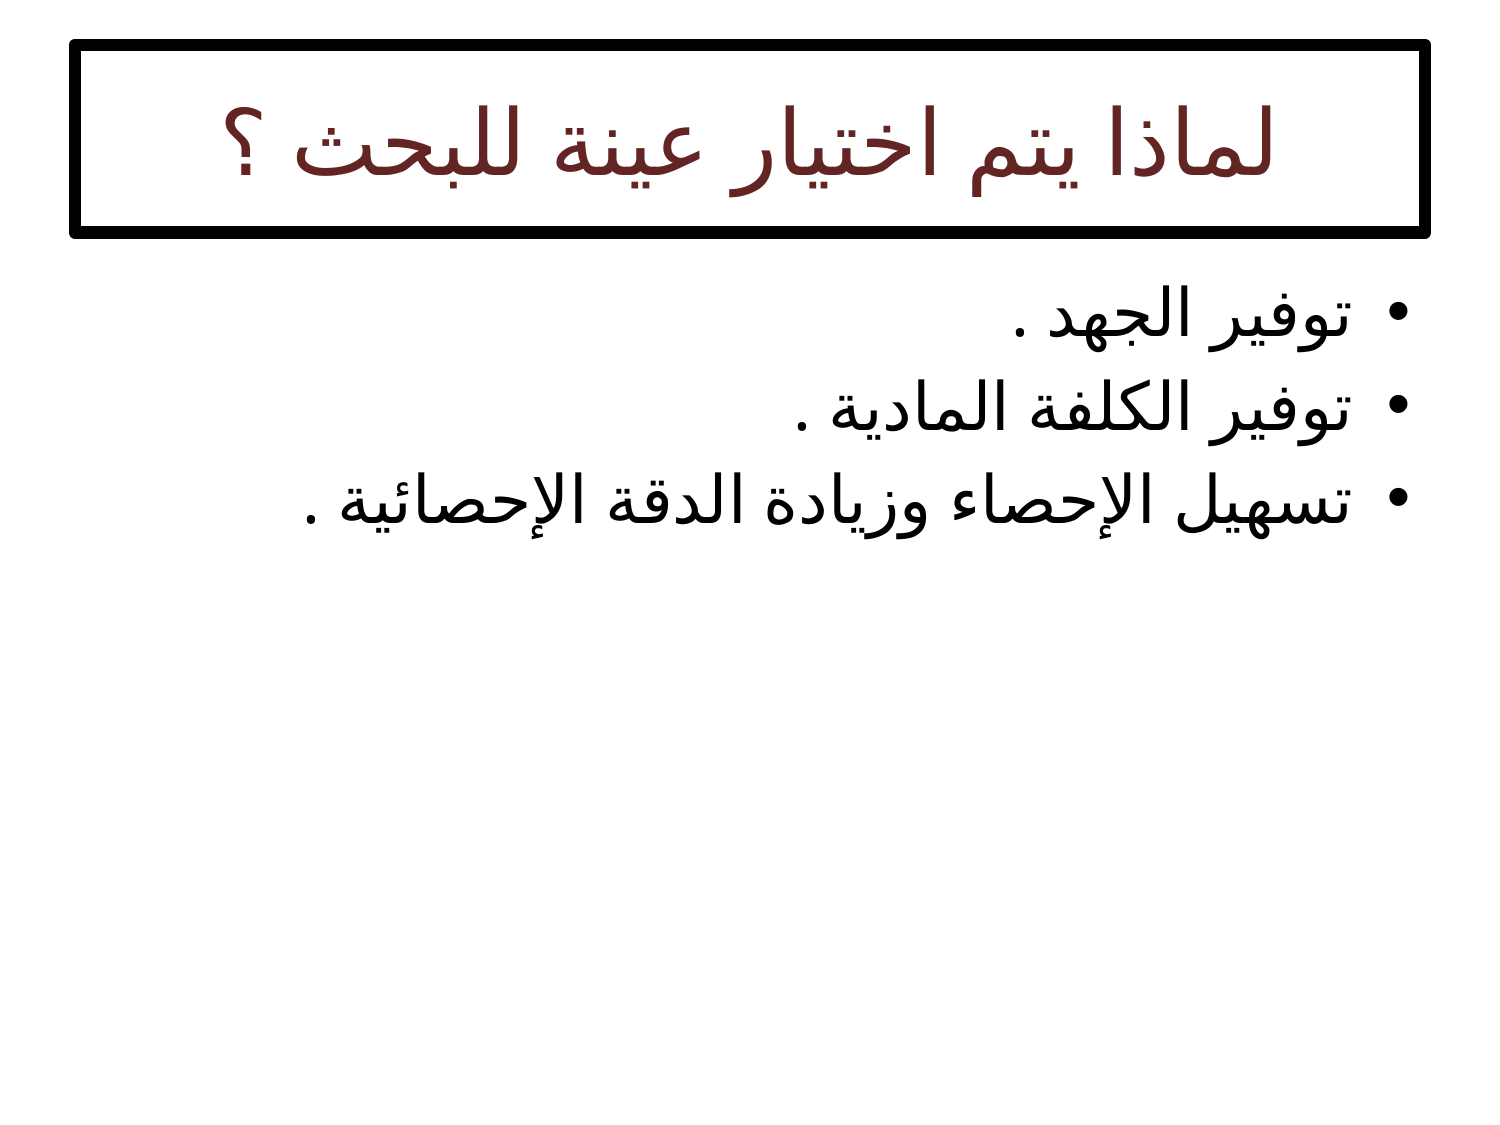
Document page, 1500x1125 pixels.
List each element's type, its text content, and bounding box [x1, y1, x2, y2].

title لماذا يتم اختيار عينة للبحث ؟ [75, 45, 1425, 233]
list توفير الجهد . توفير الكلفة المادية . تسهيل الإحصاء وزيادة الدقة الإحصائية . [75, 262, 1425, 1005]
